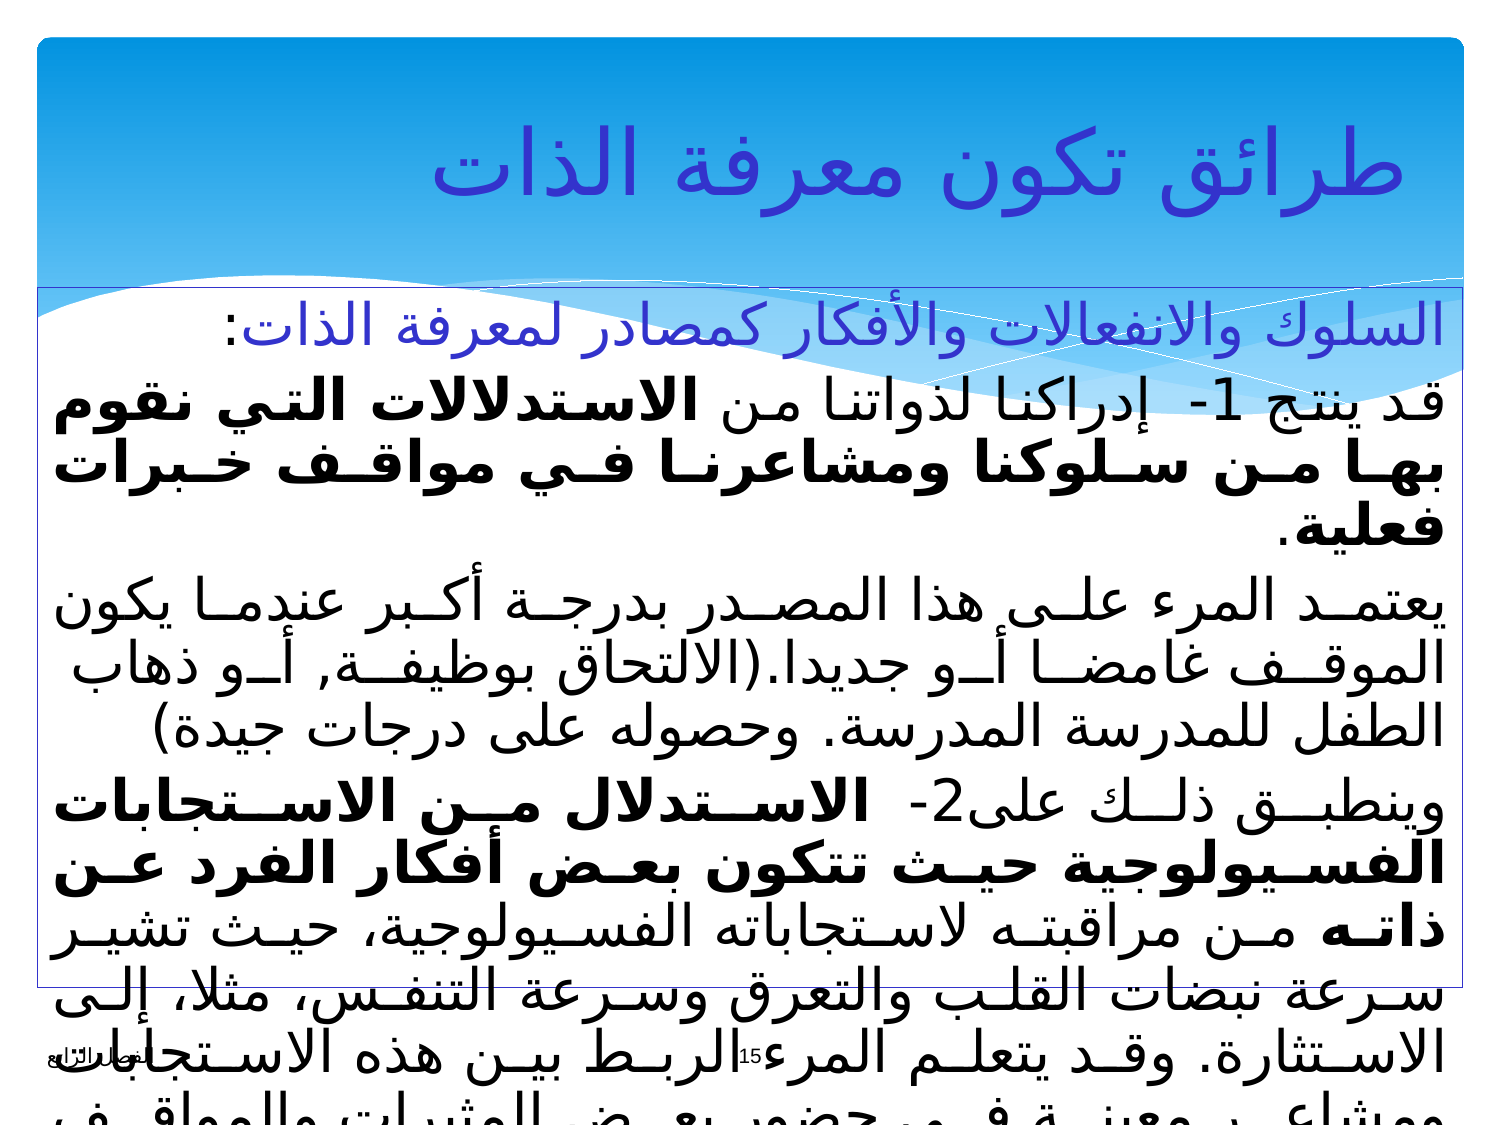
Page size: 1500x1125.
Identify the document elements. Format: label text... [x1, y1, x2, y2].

slide_number 15 [654, 1025, 846, 1086]
footer الفصل الرابع [31, 1025, 653, 1086]
list السلوك والانفعالات والأفكار كمصادر لمعرفة الذات: قد ينتج 1- إدراكنا لذواتنا من الاستدلالات التي نقوم بها من سلوكنا ومشاعرنا في مواقف خبرات فعلية. يعتمد المرء على هذا المصدر بدرجة أكبر عندما يكون الموقف غامضا أو جديدا.(الالتحاق بوظيفة, أو ذهاب الطفل للمدرسة المدرسة. وحصوله على درجات جيدة) وينطبق ذلك على2- الاستدلال من الاستجابات الفسيولوجية حيث تتكون بعض أفكار الفرد عن ذاته من مراقبته لاستجاباته الفسيولوجية، حيث تشير سرعة نبضات القلب والتعرق وسرعة التنفس، مثلا، إلى الاستثارة. وقد يتعلم المرء الربط بين هذه الاستجابات ومشاعر معينة في حضور بعض المثيرات والمواقف الاجتماعية. ولكن تفسير الاستجابة الفسيولوجية يتطلب موقفا اجتماعيا، حيث أن تفسير المرء للاستجابات الفسيولوجية يعتمد على إدراك المرء لدلالة الموقف. [37, 287, 1463, 988]
title طرائق تكون معرفة الذات [75, 55, 1425, 261]
